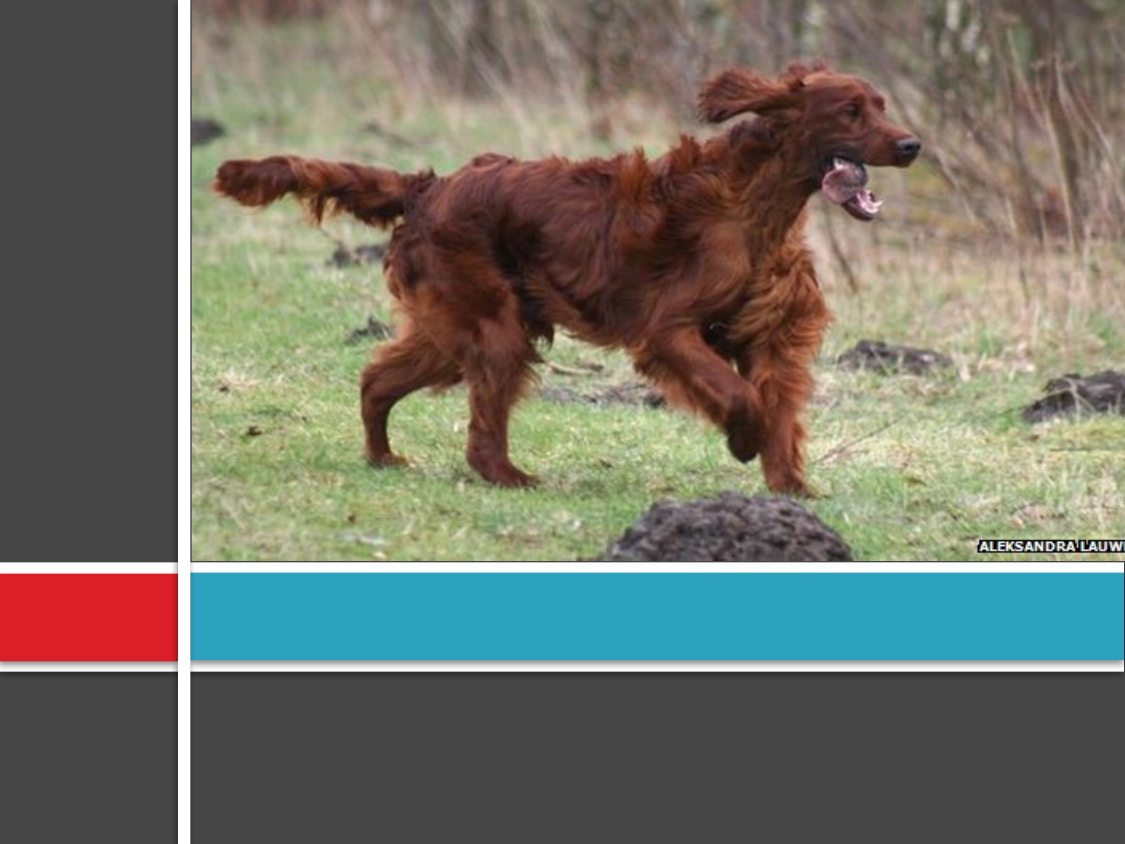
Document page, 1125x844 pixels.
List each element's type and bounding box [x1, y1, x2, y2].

picture [191, 0, 1125, 562]
